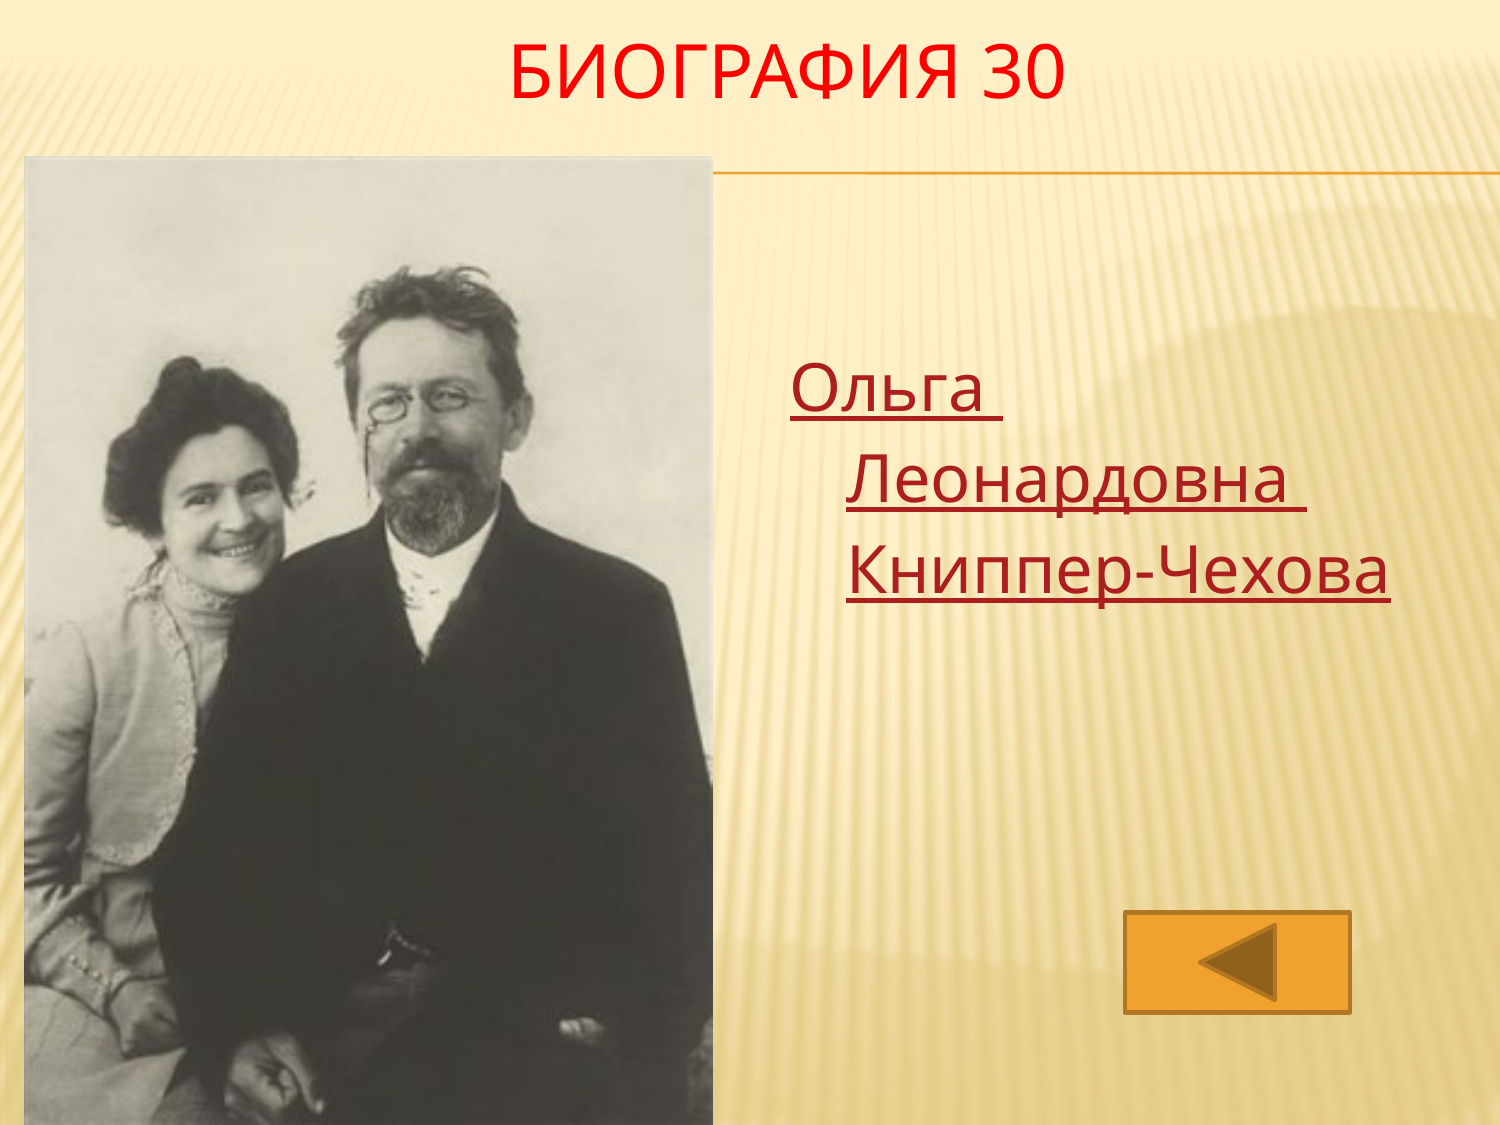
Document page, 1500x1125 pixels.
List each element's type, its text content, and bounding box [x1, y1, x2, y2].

title Биография 30 [75, 0, 1500, 138]
list Ольга Леонардовна Книппер-Чехова [774, 337, 1425, 1080]
text_box [1123, 910, 1352, 1015]
picture [24, 156, 713, 1125]
